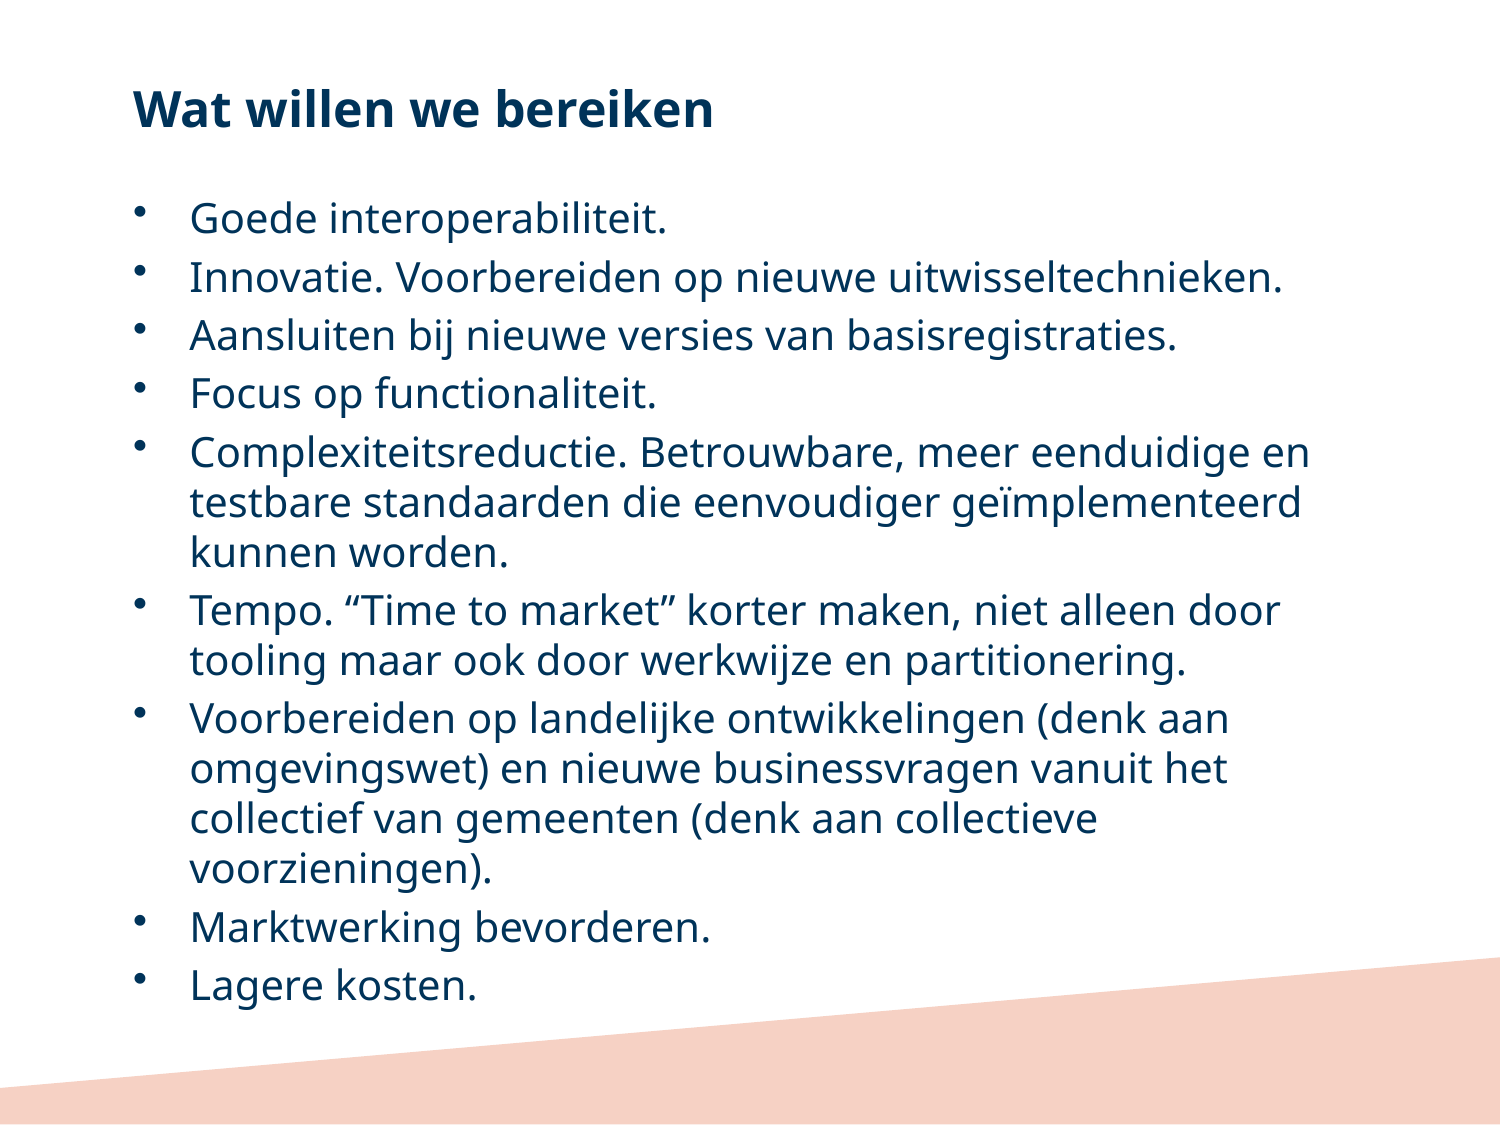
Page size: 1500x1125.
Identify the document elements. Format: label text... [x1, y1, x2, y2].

title Wat willen we bereiken [118, 42, 1382, 173]
list Goede interoperabiliteit. Innovatie. Voorbereiden op nieuwe uitwisseltechnieken. Aansluiten bij nieuwe versies van basisregistraties. Focus op functionaliteit. Complexiteitsreductie. Betrouwbare, meer eenduidige en testbare standaarden die eenvoudiger geïmplementeerd kunnen worden. Tempo. “Time to market” korter maken, niet alleen door tooling maar ook door werkwijze en partitionering. Voorbereiden op landelijke ontwikkelingen (denk aan omgevingswet) en nieuwe businessvragen vanuit het collectief van gemeenten (denk aan collectieve voorzieningen). Marktwerking bevorderen. Lagere kosten. [118, 184, 1382, 941]
